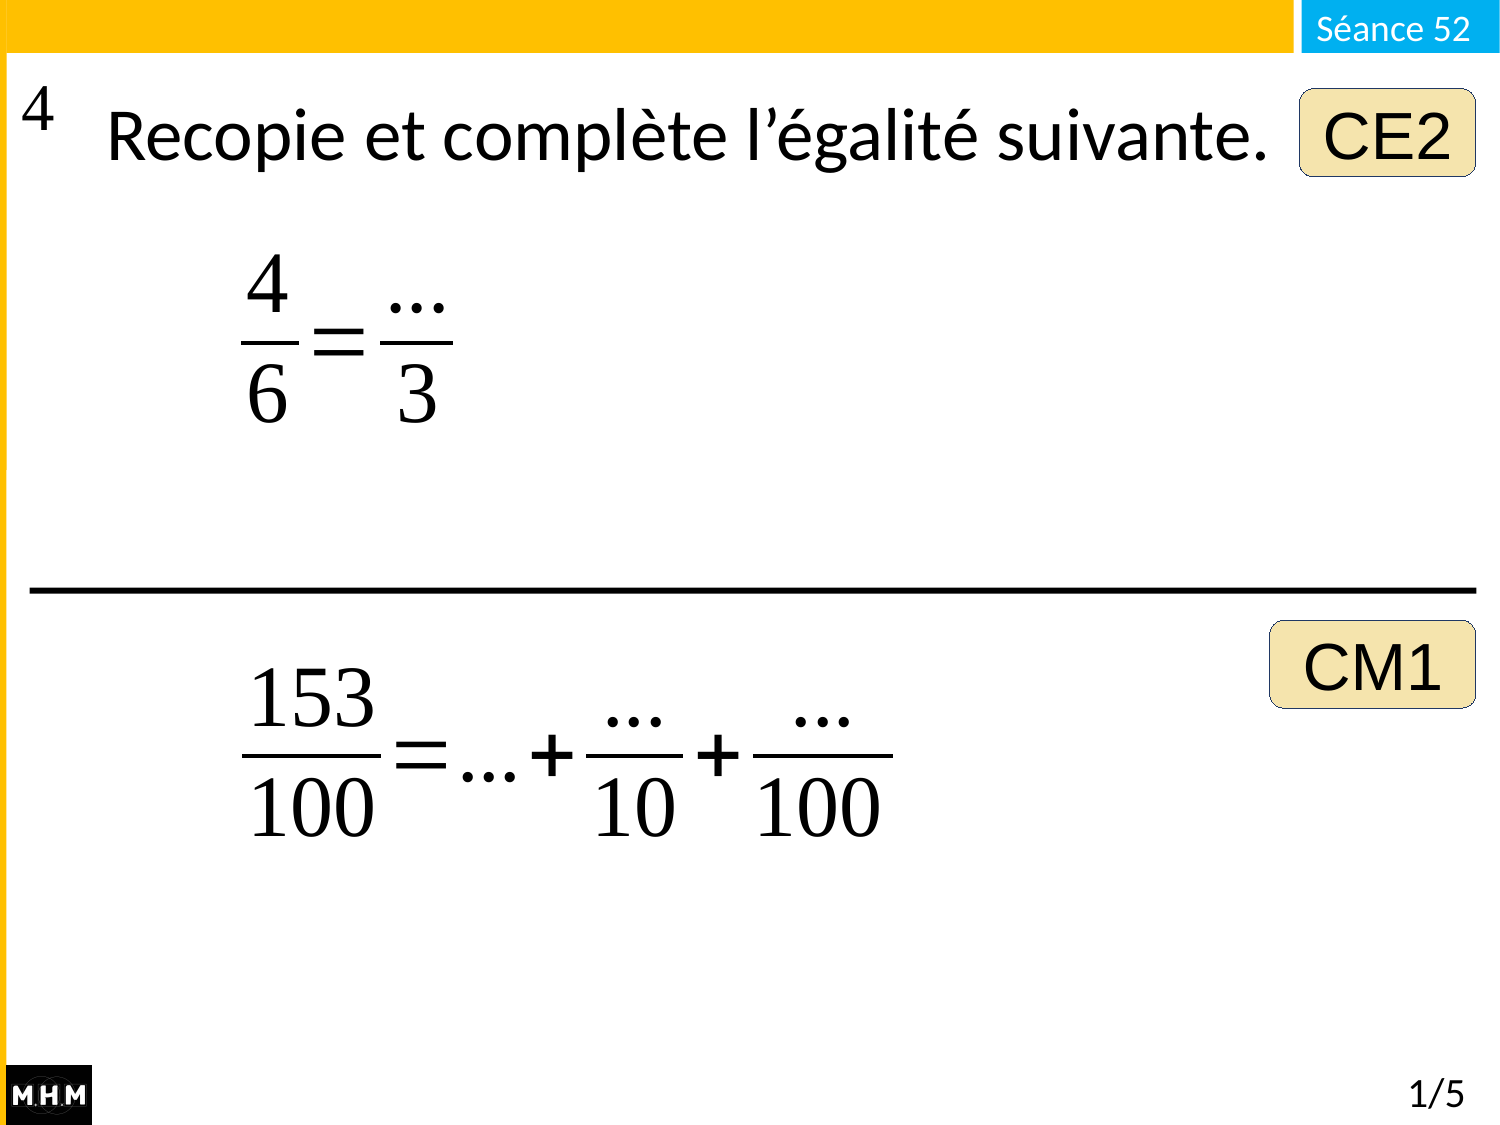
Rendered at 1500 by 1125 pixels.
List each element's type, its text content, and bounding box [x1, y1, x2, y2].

picture [6, 1065, 92, 1125]
text_box CE2 [1299, 88, 1476, 177]
text_box CM1 [1269, 620, 1476, 709]
title Recopie et complète l’égalité suivante. [91, 60, 1385, 212]
list 1/5 [1373, 1064, 1500, 1125]
